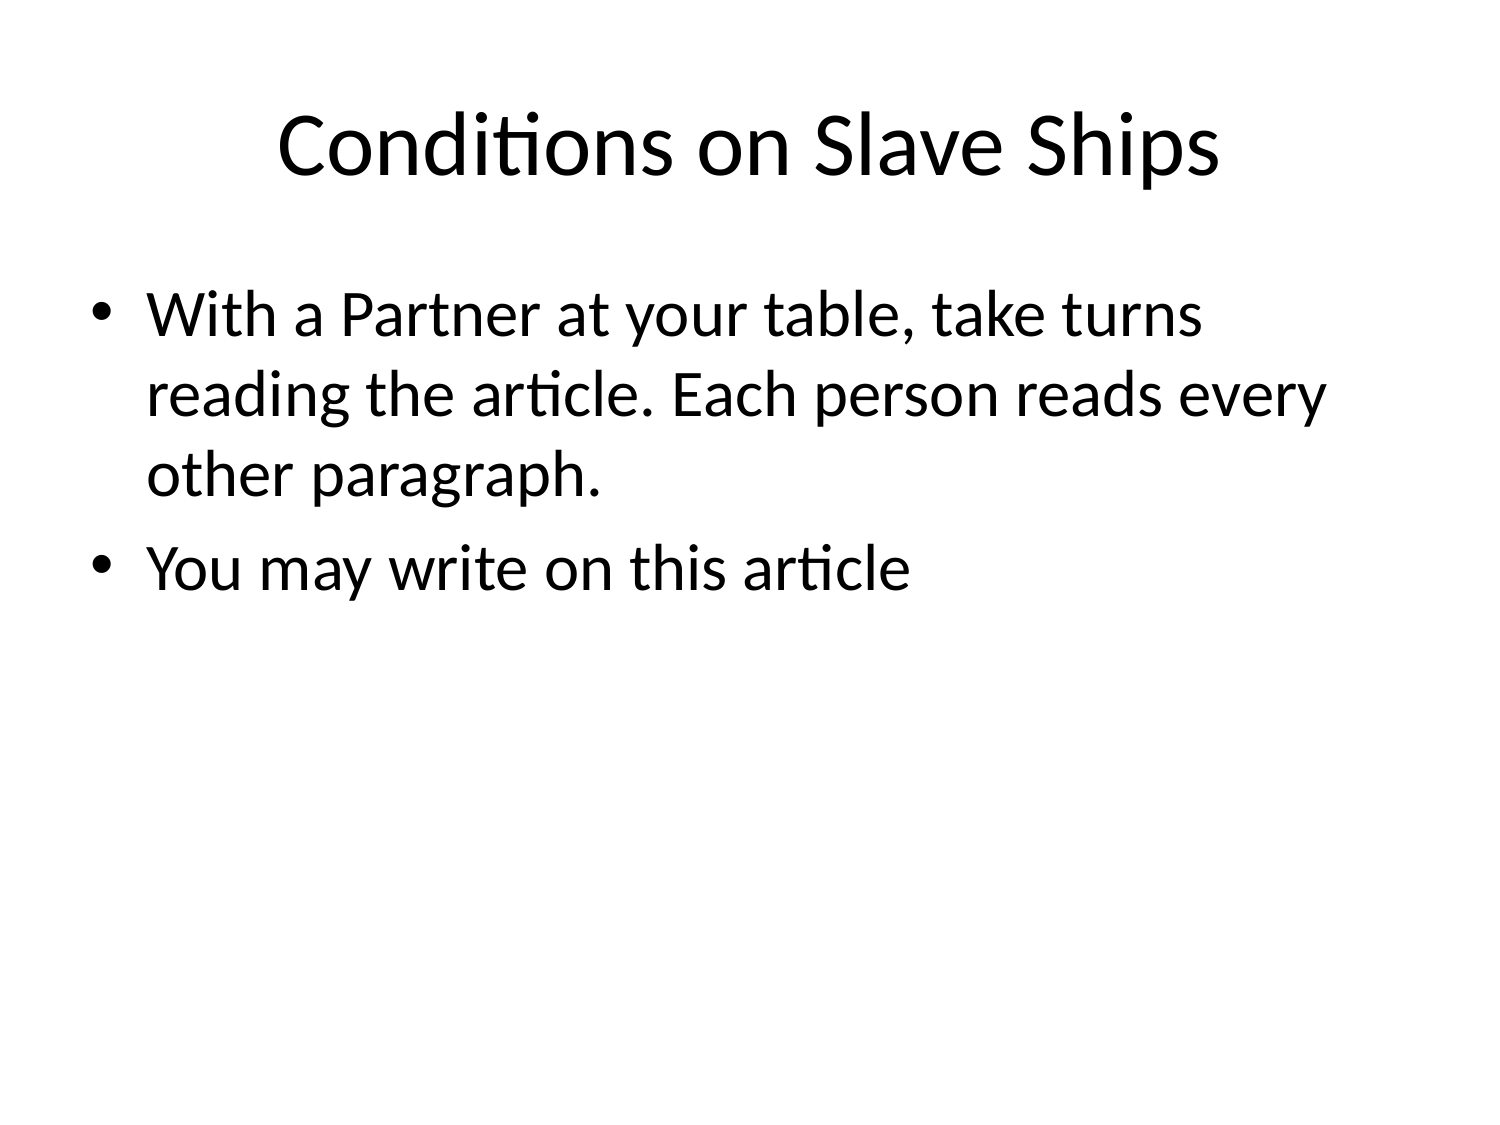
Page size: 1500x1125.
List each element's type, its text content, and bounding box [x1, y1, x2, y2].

list With a Partner at your table, take turns reading the article. Each person reads every other paragraph. You may write on this article [75, 262, 1425, 1005]
title Conditions on Slave Ships [75, 45, 1425, 233]
